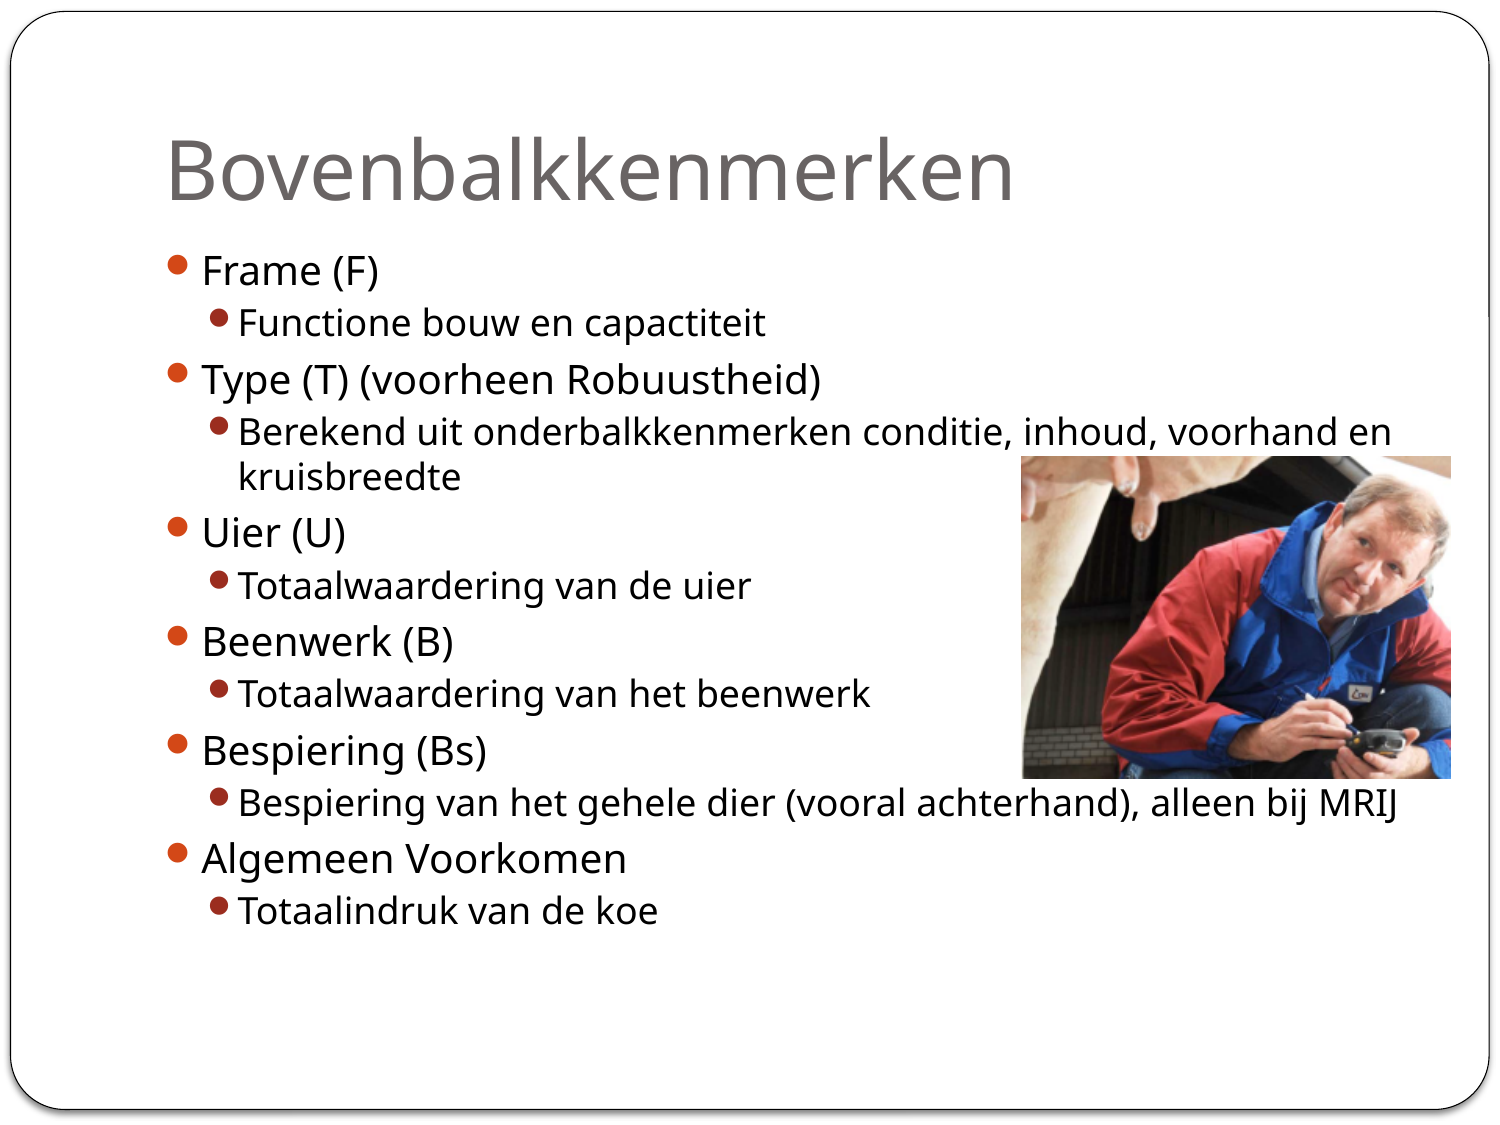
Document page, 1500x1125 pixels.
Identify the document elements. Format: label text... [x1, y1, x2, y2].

picture [1021, 455, 1451, 780]
list Frame (F) Functione bouw en capactiteit Type (T) (voorheen Robuustheid) Berekend uit onderbalkkenmerken conditie, inhoud, voorhand en kruisbreedte Uier (U) Totaalwaardering van de uier Beenwerk (B) Totaalwaardering van het beenwerk Bespiering (Bs) Bespiering van het gehele dier (vooral achterhand), alleen bij MRIJ Algemeen Voorkomen Totaalindruk van de koe [150, 237, 1425, 988]
title Bovenbalkkenmerken [150, 45, 1425, 233]
